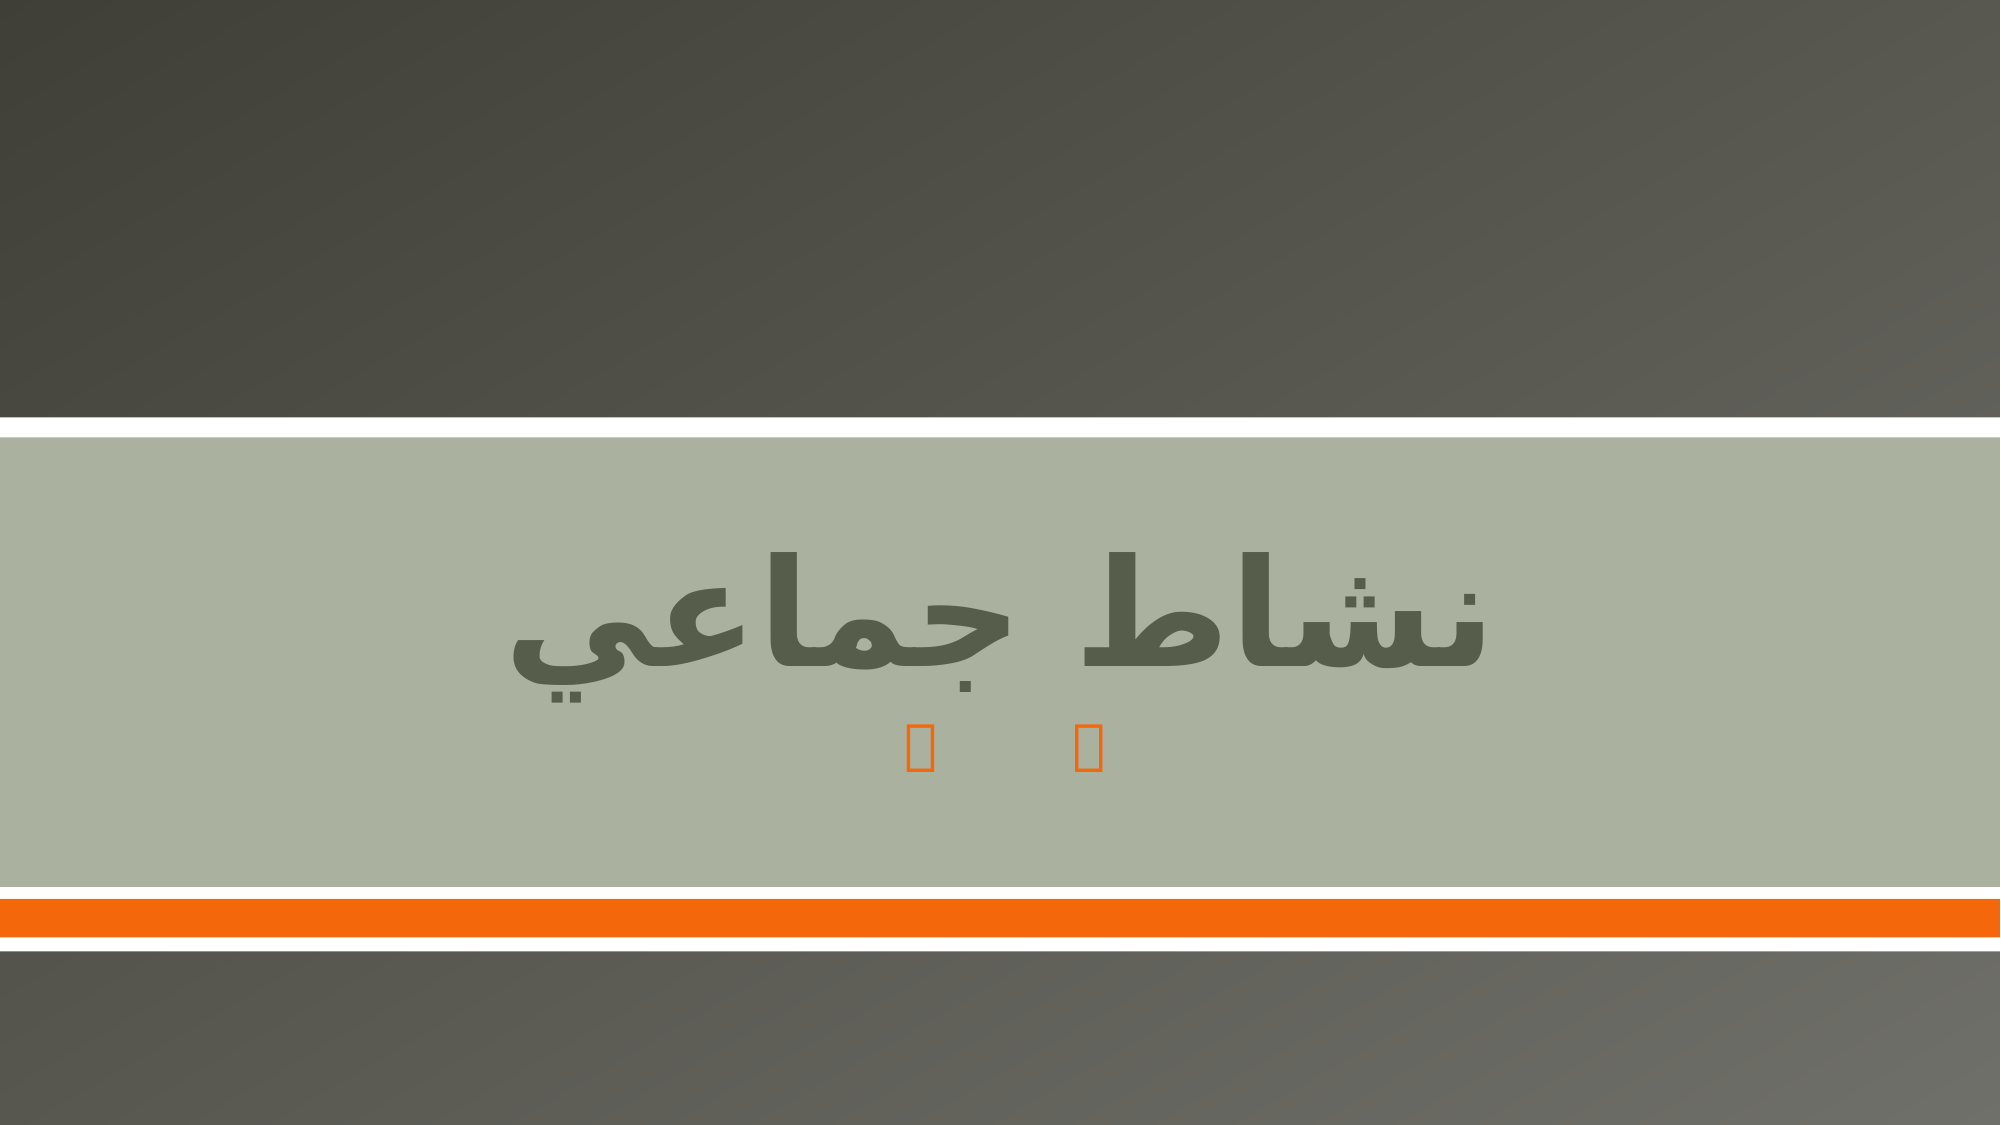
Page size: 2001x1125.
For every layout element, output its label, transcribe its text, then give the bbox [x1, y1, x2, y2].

title نشاط جماعي [50, 462, 1950, 704]
